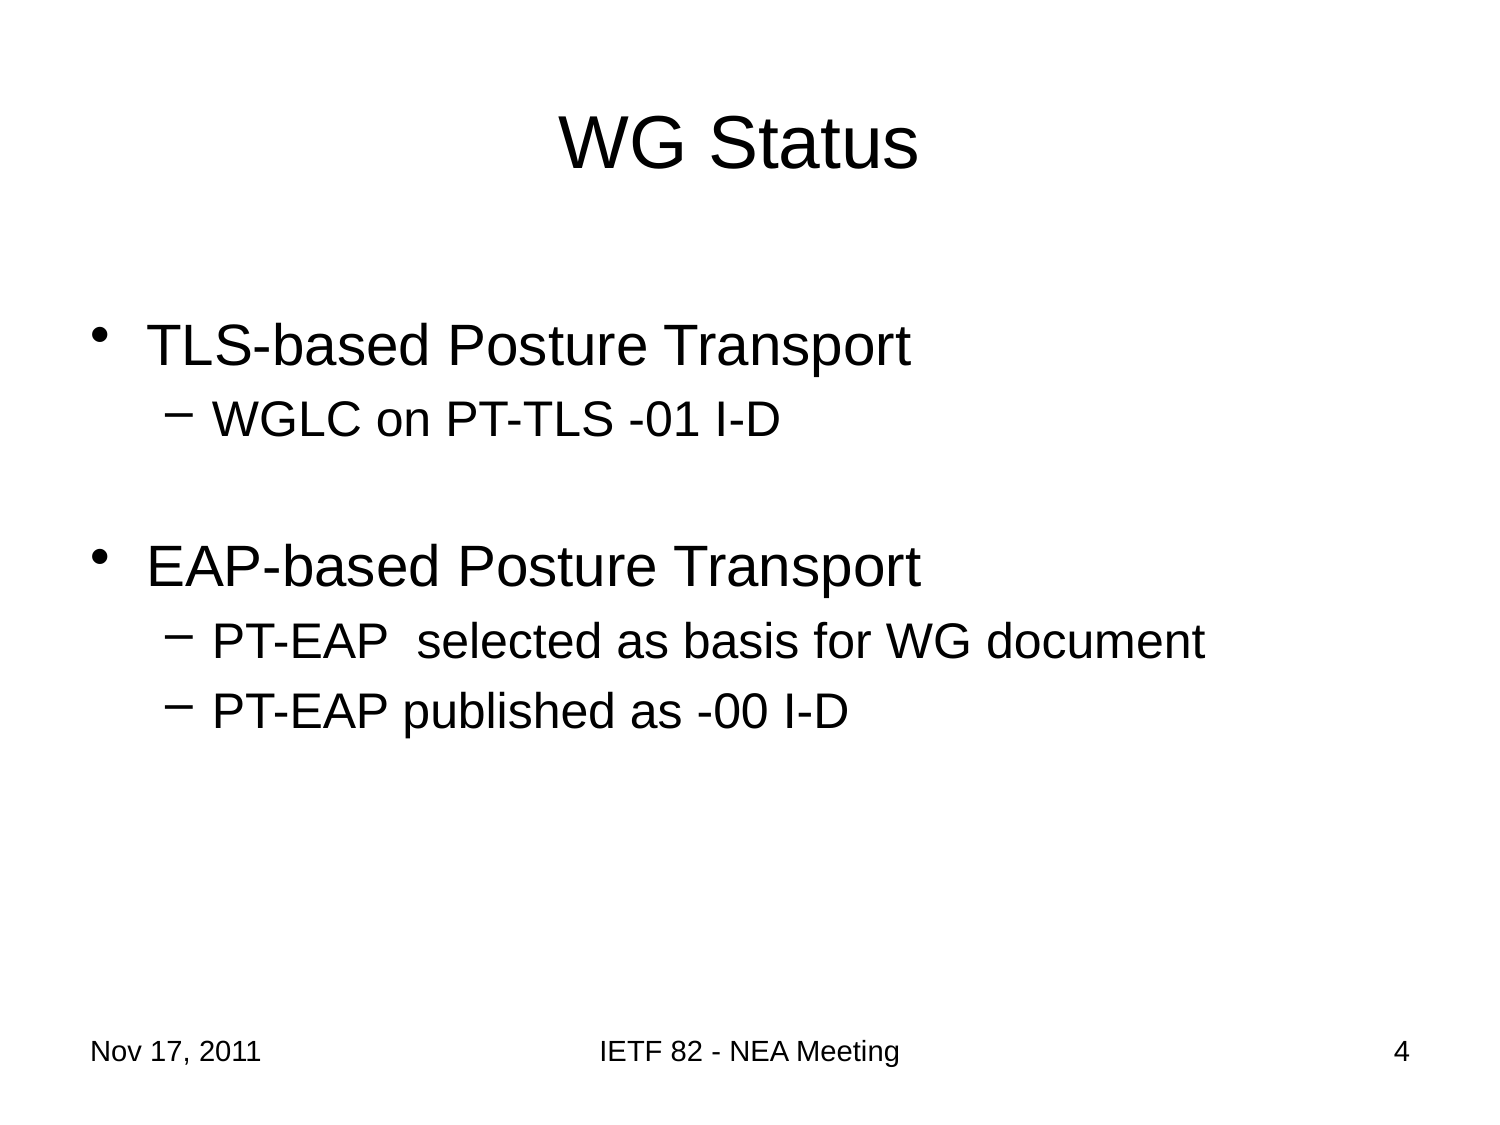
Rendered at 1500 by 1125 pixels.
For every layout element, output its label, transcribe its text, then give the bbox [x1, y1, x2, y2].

list TLS-based Posture Transport WGLC on PT-TLS -01 I-D EAP-based Posture Transport PT-EAP selected as basis for WG document PT-EAP published as -00 I-D [74, 237, 1426, 981]
slide_number 4 [1074, 1024, 1426, 1103]
title WG Status [74, 44, 1426, 233]
footer IETF 82 - NEA Meeting [512, 1024, 988, 1103]
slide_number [74, 1024, 426, 1103]
